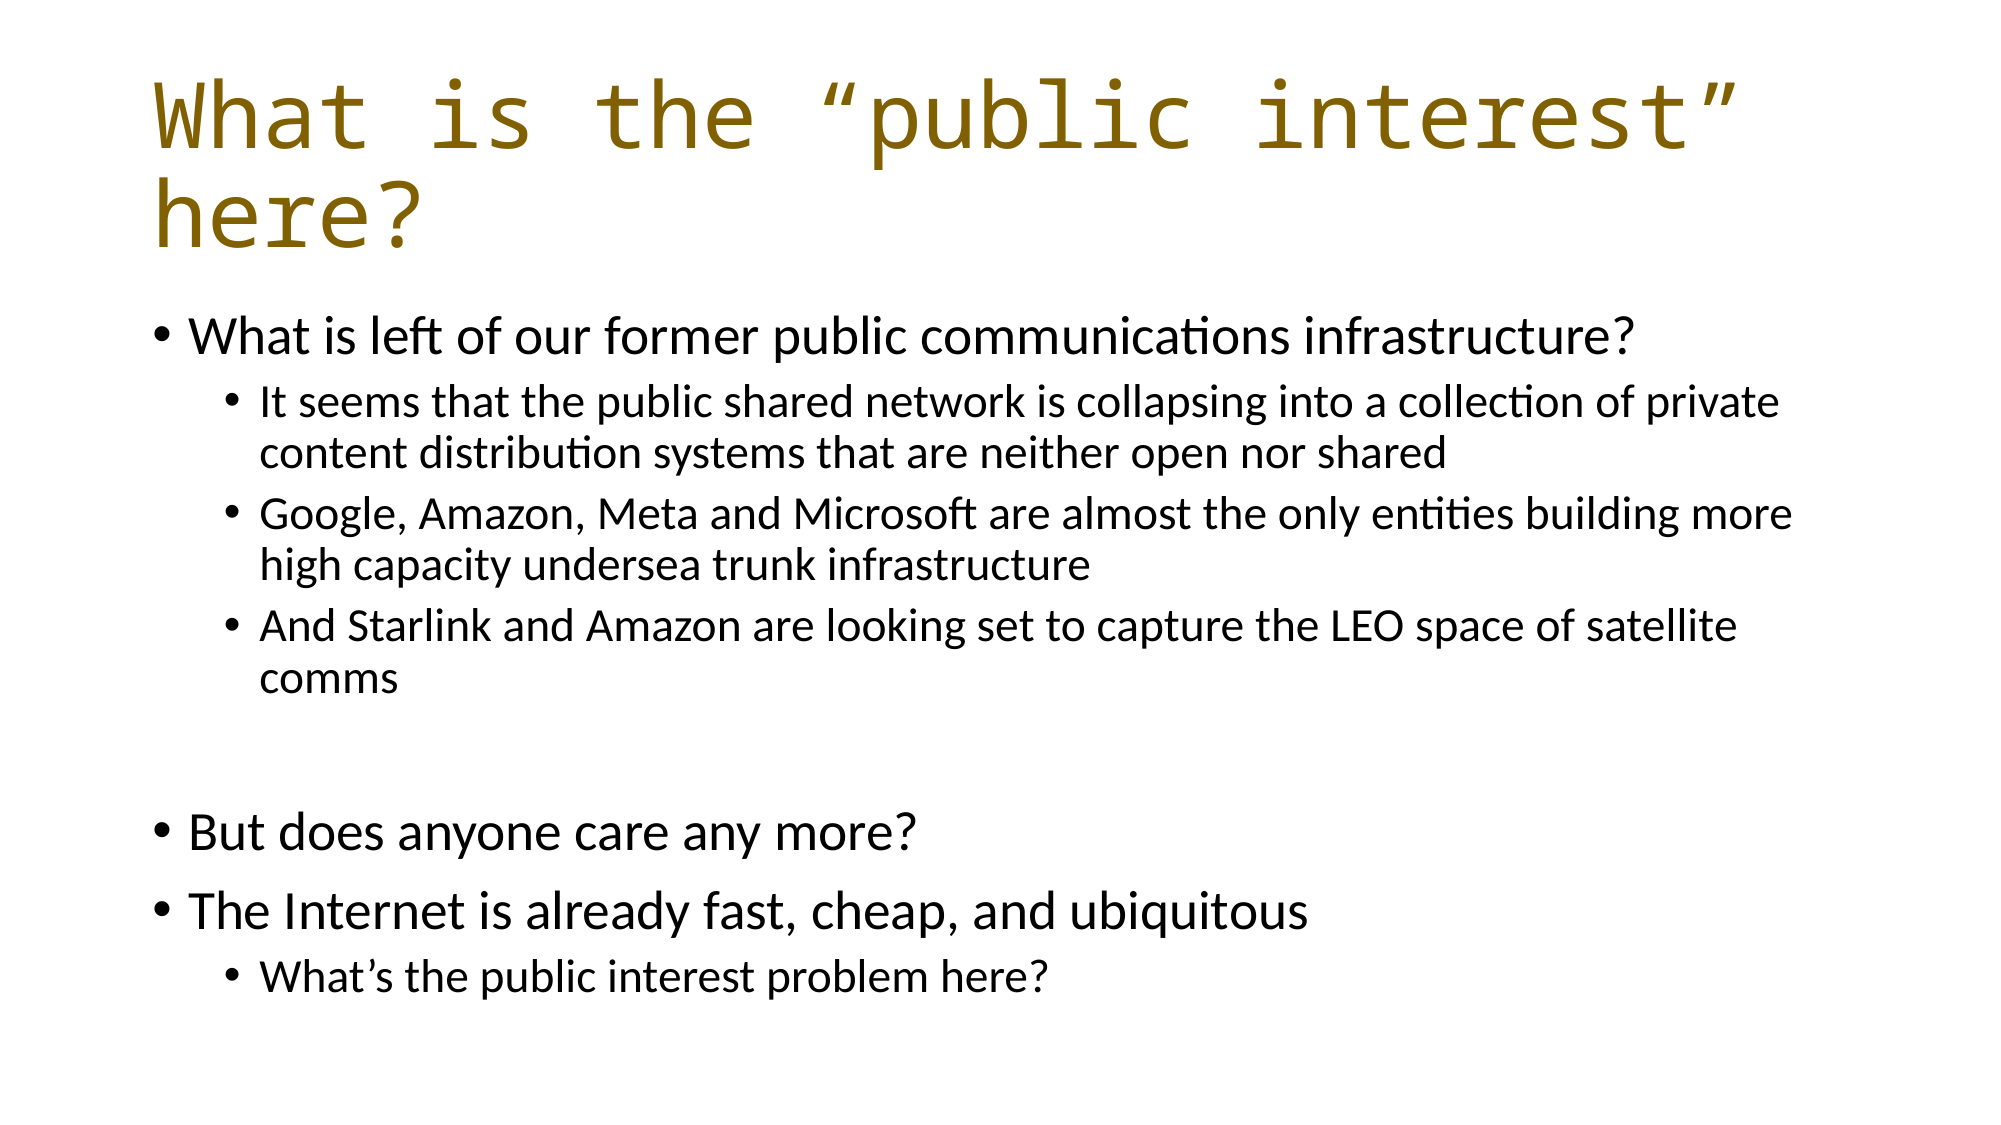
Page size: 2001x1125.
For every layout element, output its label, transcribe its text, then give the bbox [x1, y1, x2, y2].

title What is the “public interest” here? [137, 59, 1863, 278]
list What is left of our former public communications infrastructure? It seems that the public shared network is collapsing into a collection of private content distribution systems that are neither open nor shared Google, Amazon, Meta and Microsoft are almost the only entities building more high capacity undersea trunk infrastructure And Starlink and Amazon are looking set to capture the LEO space of satellite comms But does anyone care any more? The Internet is already fast, cheap, and ubiquitous What’s the public interest problem here? [137, 299, 1863, 1014]
